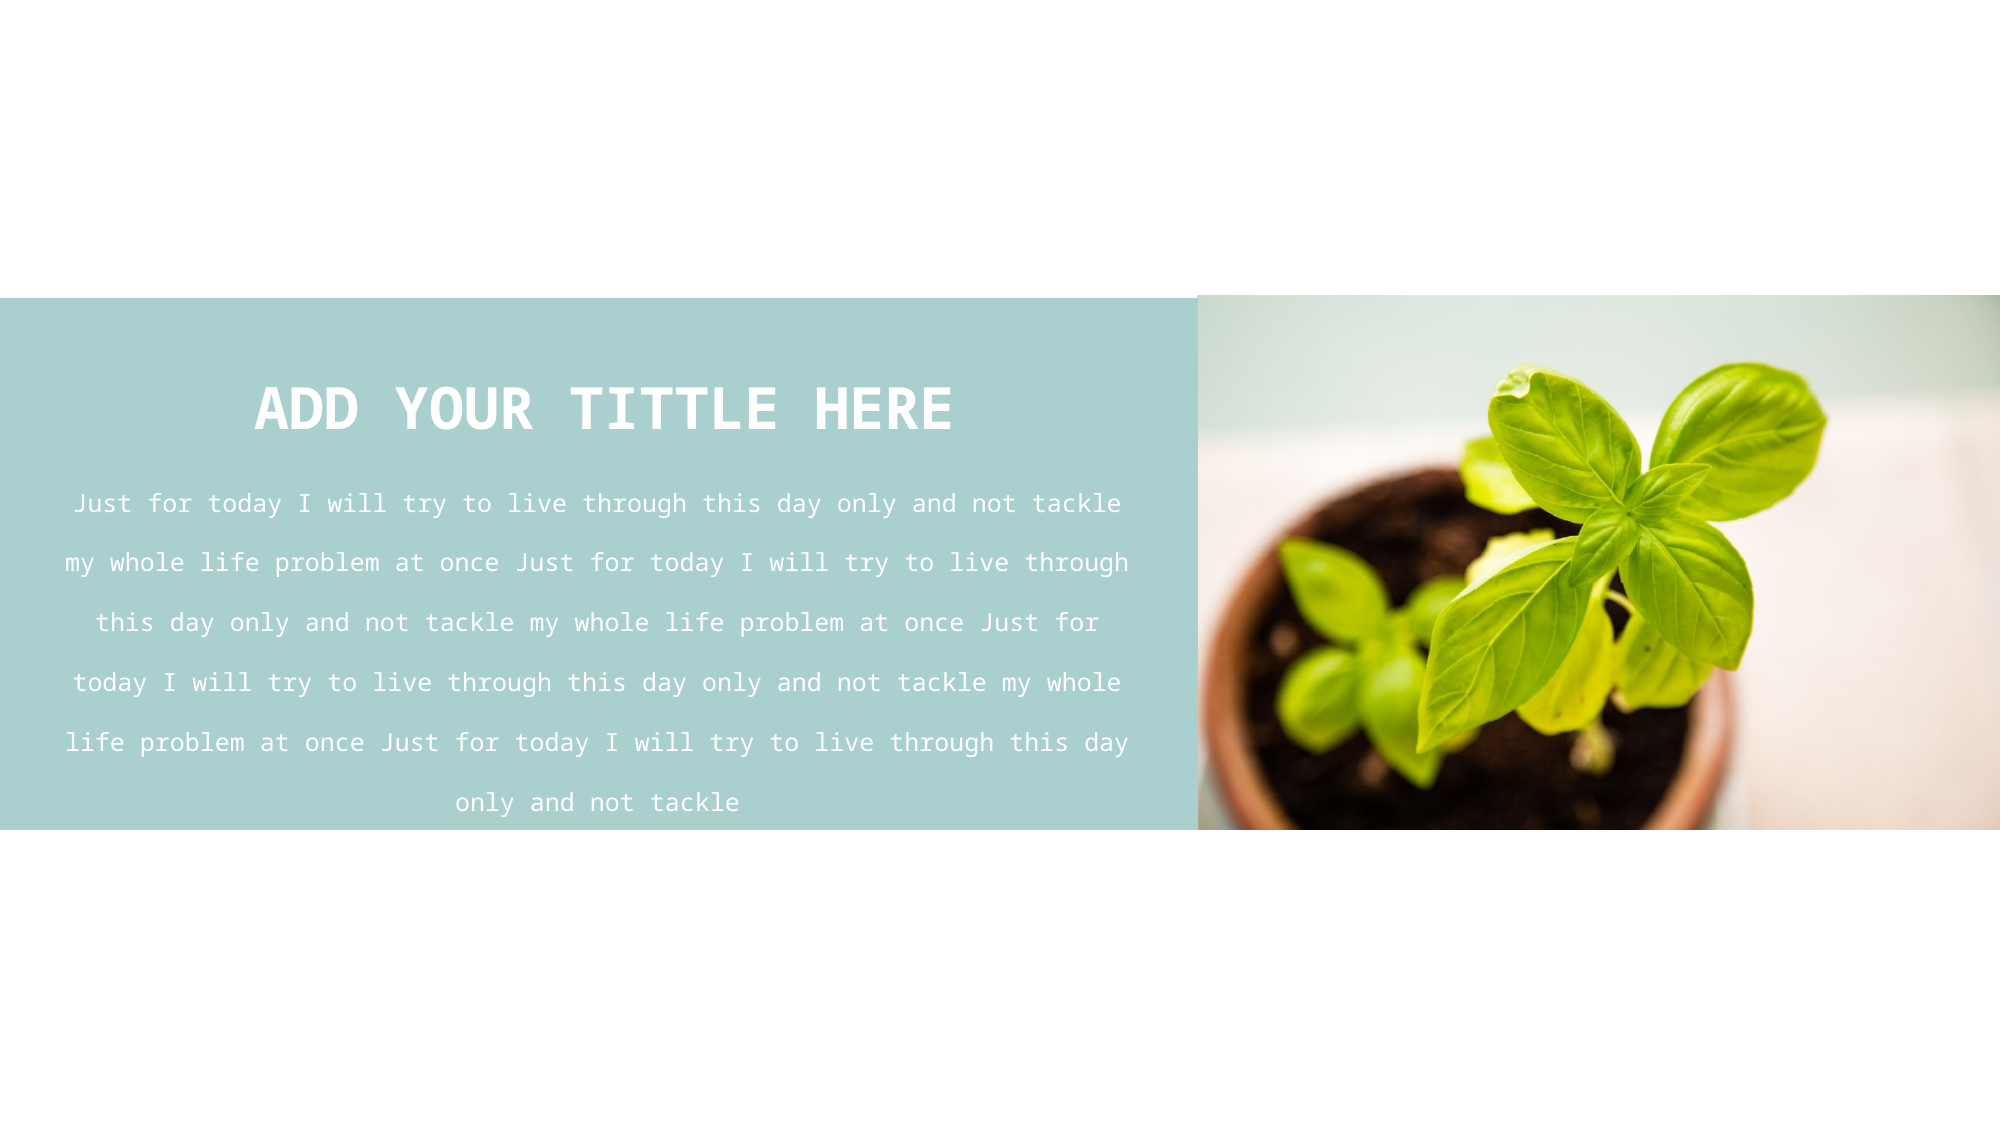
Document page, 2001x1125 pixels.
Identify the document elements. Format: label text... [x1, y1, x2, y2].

text_box ADD YOUR TITTLE HERE [23, 363, 1185, 449]
text_box [0, 297, 1199, 831]
picture [1197, 295, 2000, 830]
text_box Just for today I will try to live through this day only and not tackle my whole life problem at once Just for today I will try to live through this day only and not tackle my whole life problem at once Just for today I will try to live through this day only and not tackle my whole life problem at once Just for today I will try to live through this day only and not tackle [38, 449, 1157, 824]
